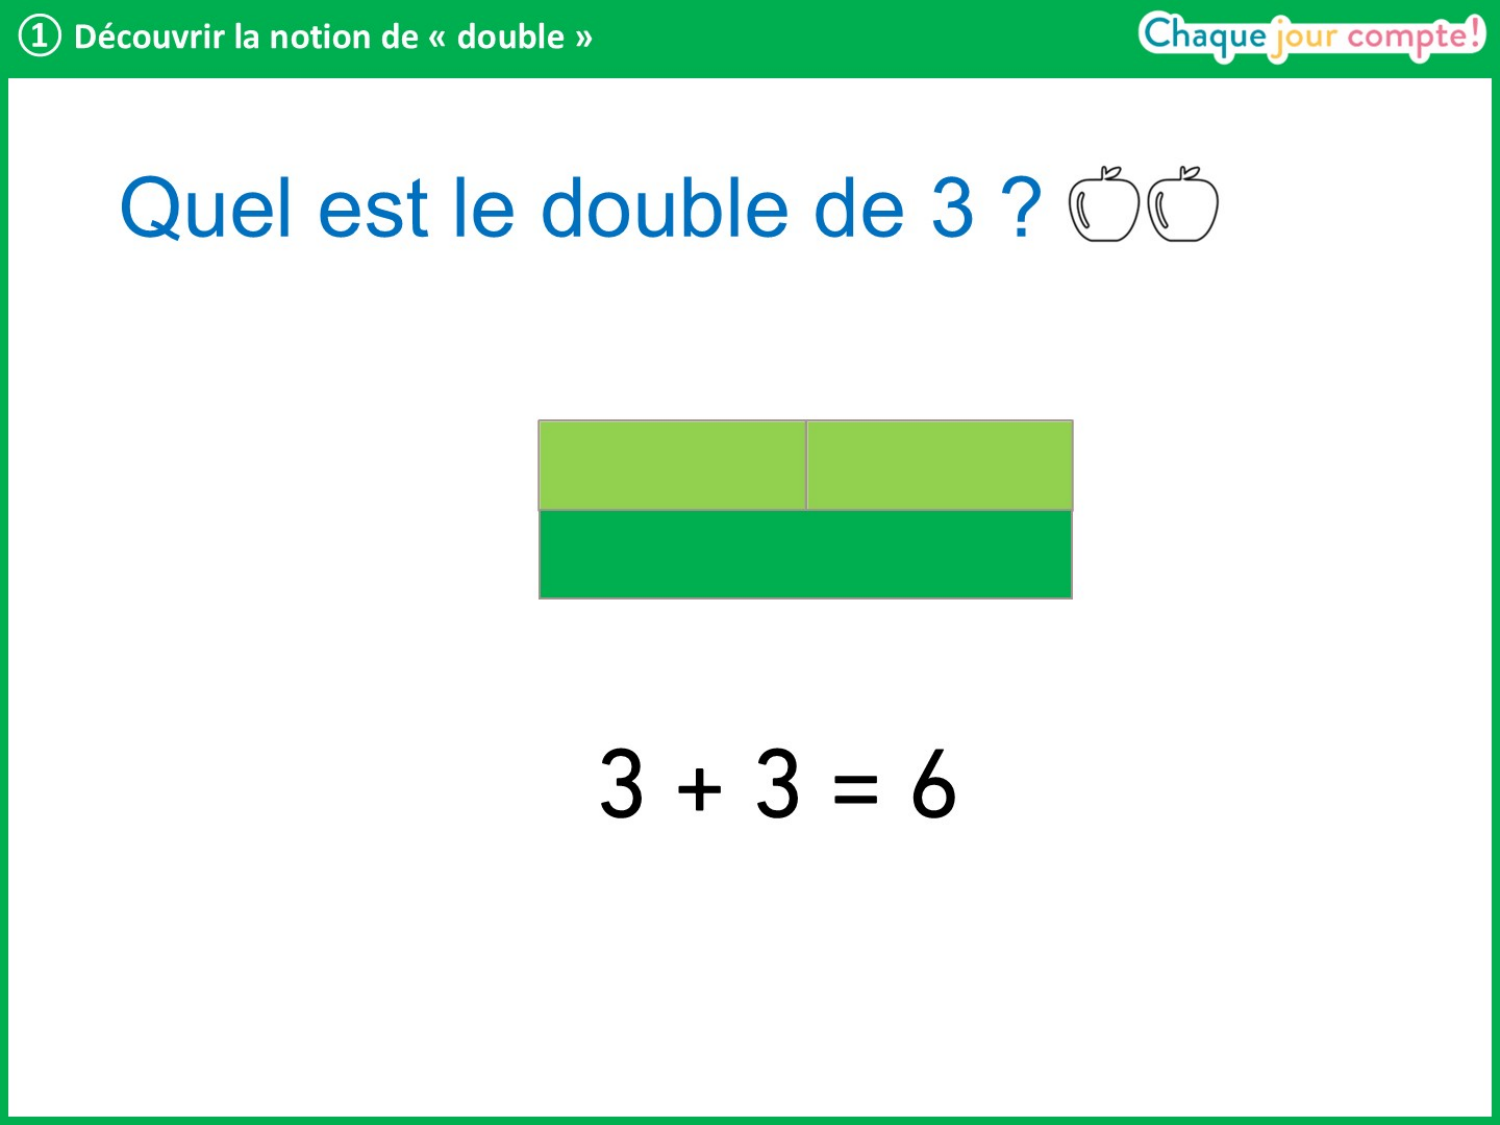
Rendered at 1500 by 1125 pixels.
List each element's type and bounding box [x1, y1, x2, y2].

list [0, 0, 1500, 1125]
